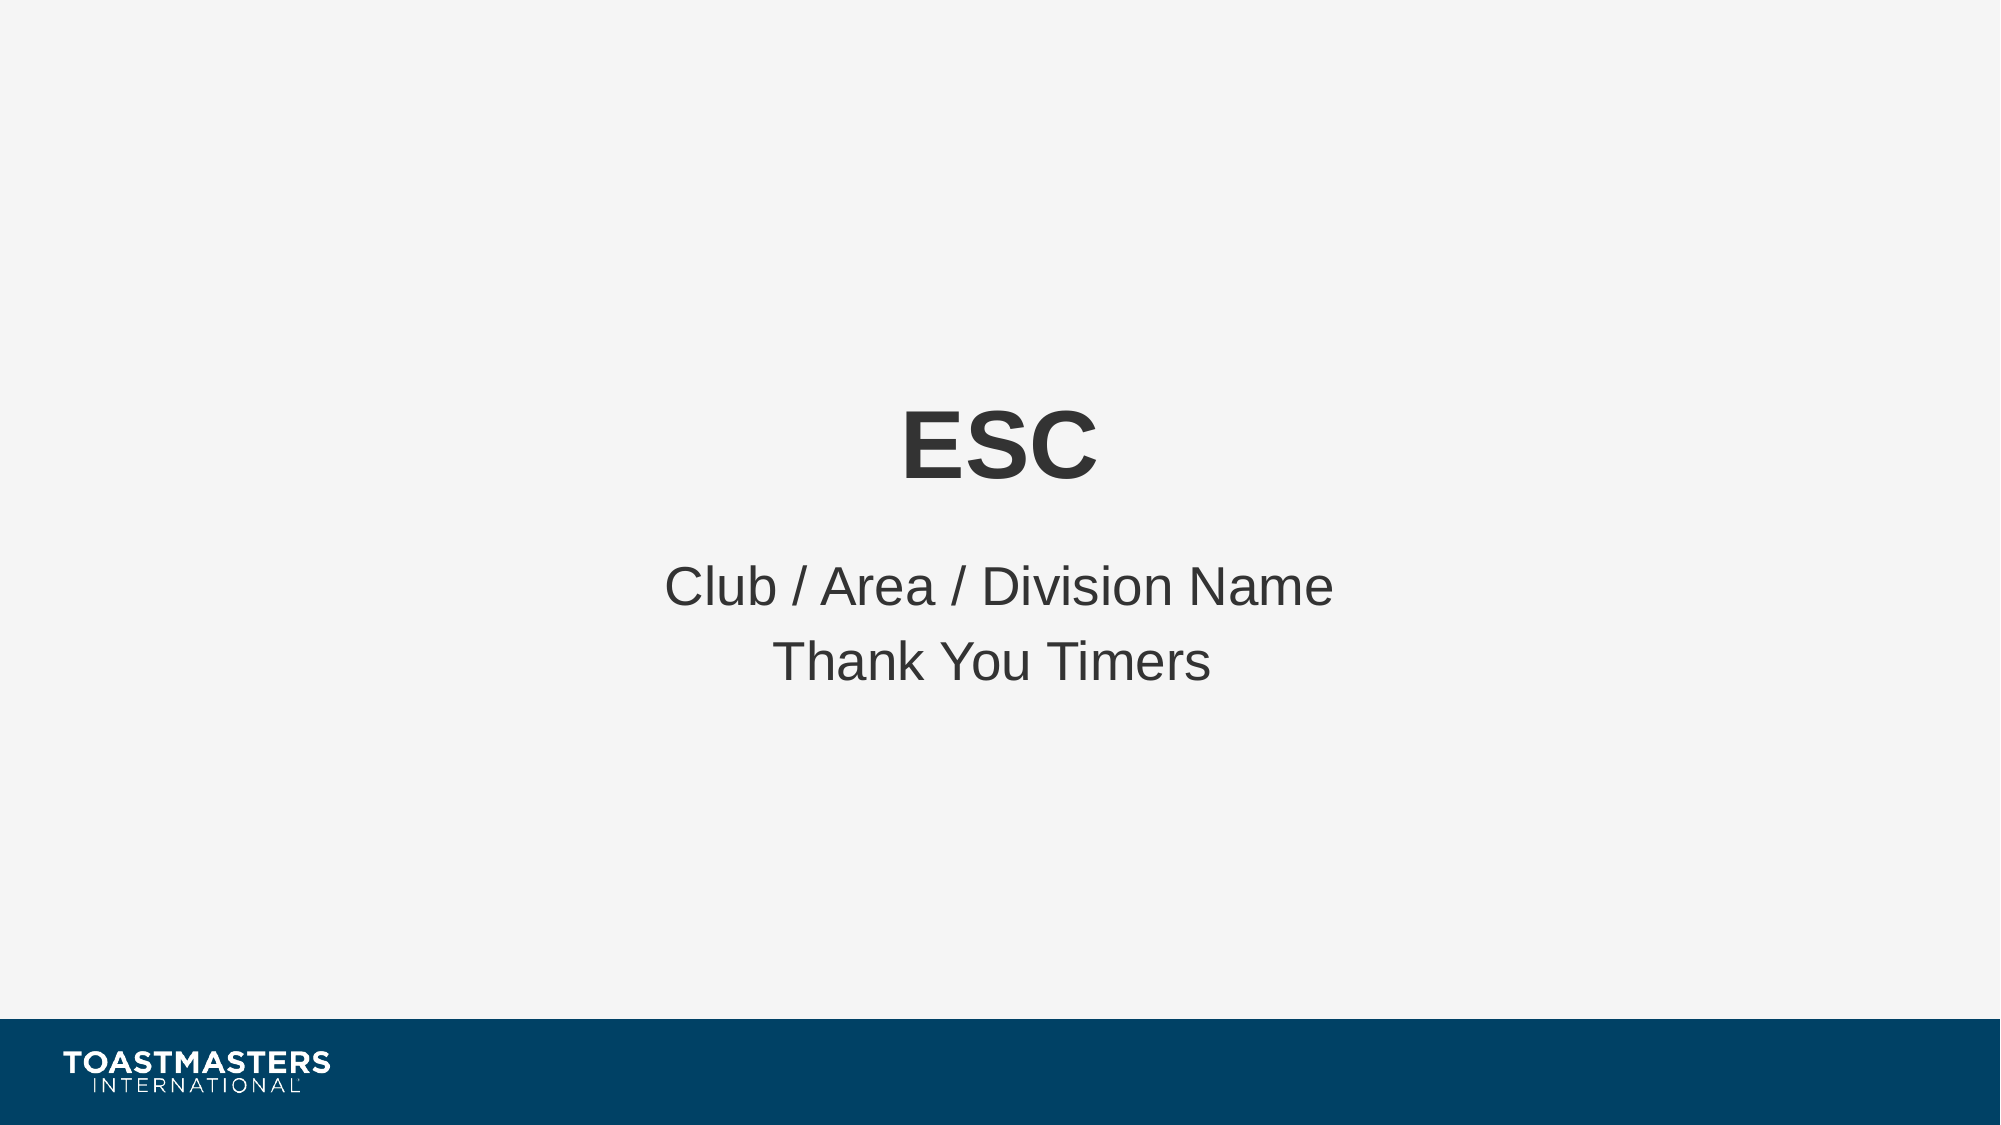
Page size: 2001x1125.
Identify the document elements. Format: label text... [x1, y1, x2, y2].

subtitle Club / Area / Division Name Thank You Timers [249, 550, 1750, 701]
picture [51, 1036, 343, 1103]
title ESC [249, 387, 1750, 508]
